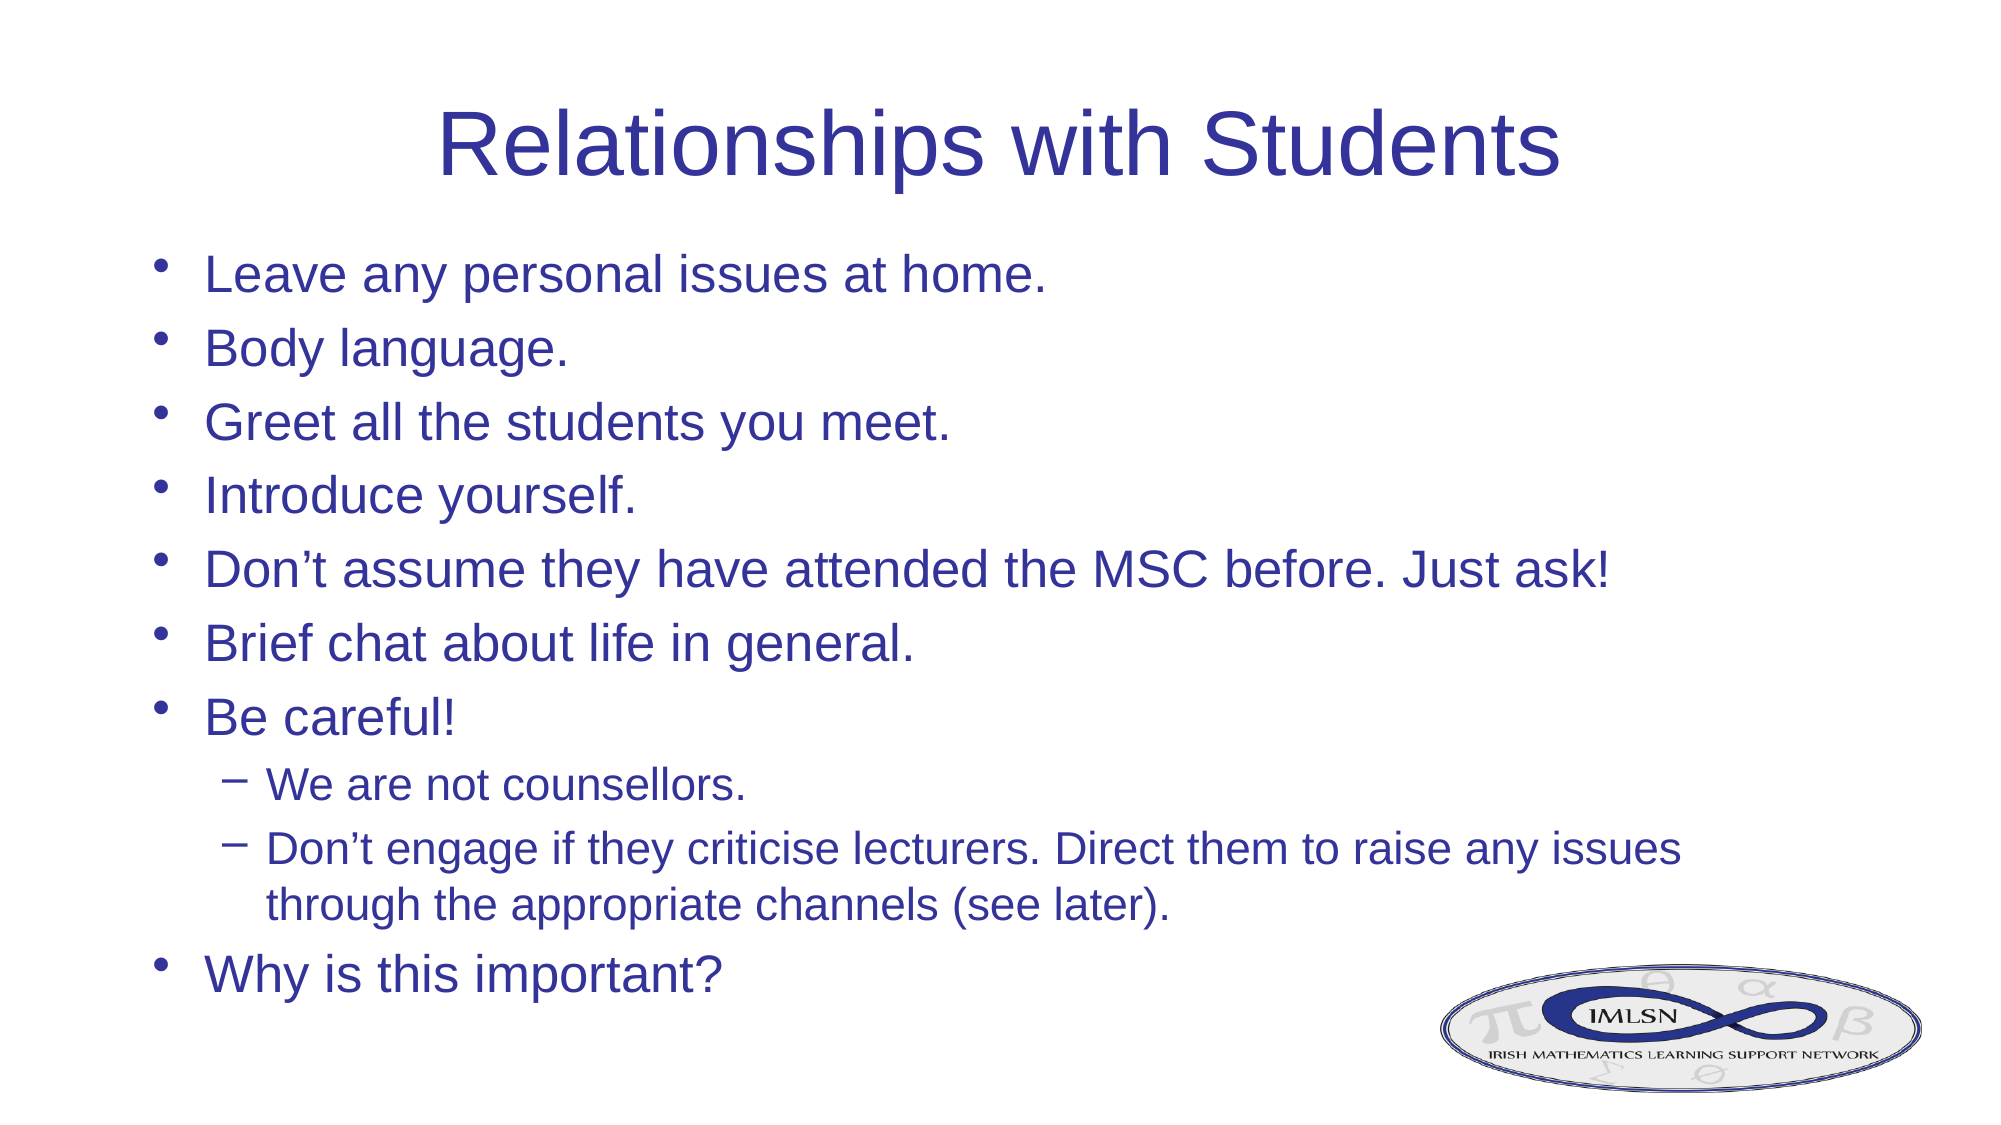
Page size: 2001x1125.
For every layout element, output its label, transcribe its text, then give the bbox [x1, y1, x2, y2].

list Leave any personal issues at home. Body language. Greet all the students you meet. Introduce yourself. Don’t assume they have attended the MSC before. Just ask! Brief chat about life in general. Be careful! We are not counsellors. Don’t engage if they criticise lecturers. Direct them to raise any issues through the appropriate channels (see later). Why is this important? [137, 232, 1863, 1014]
picture [1440, 964, 1922, 1093]
title Relationships with Students [99, 45, 1900, 233]
